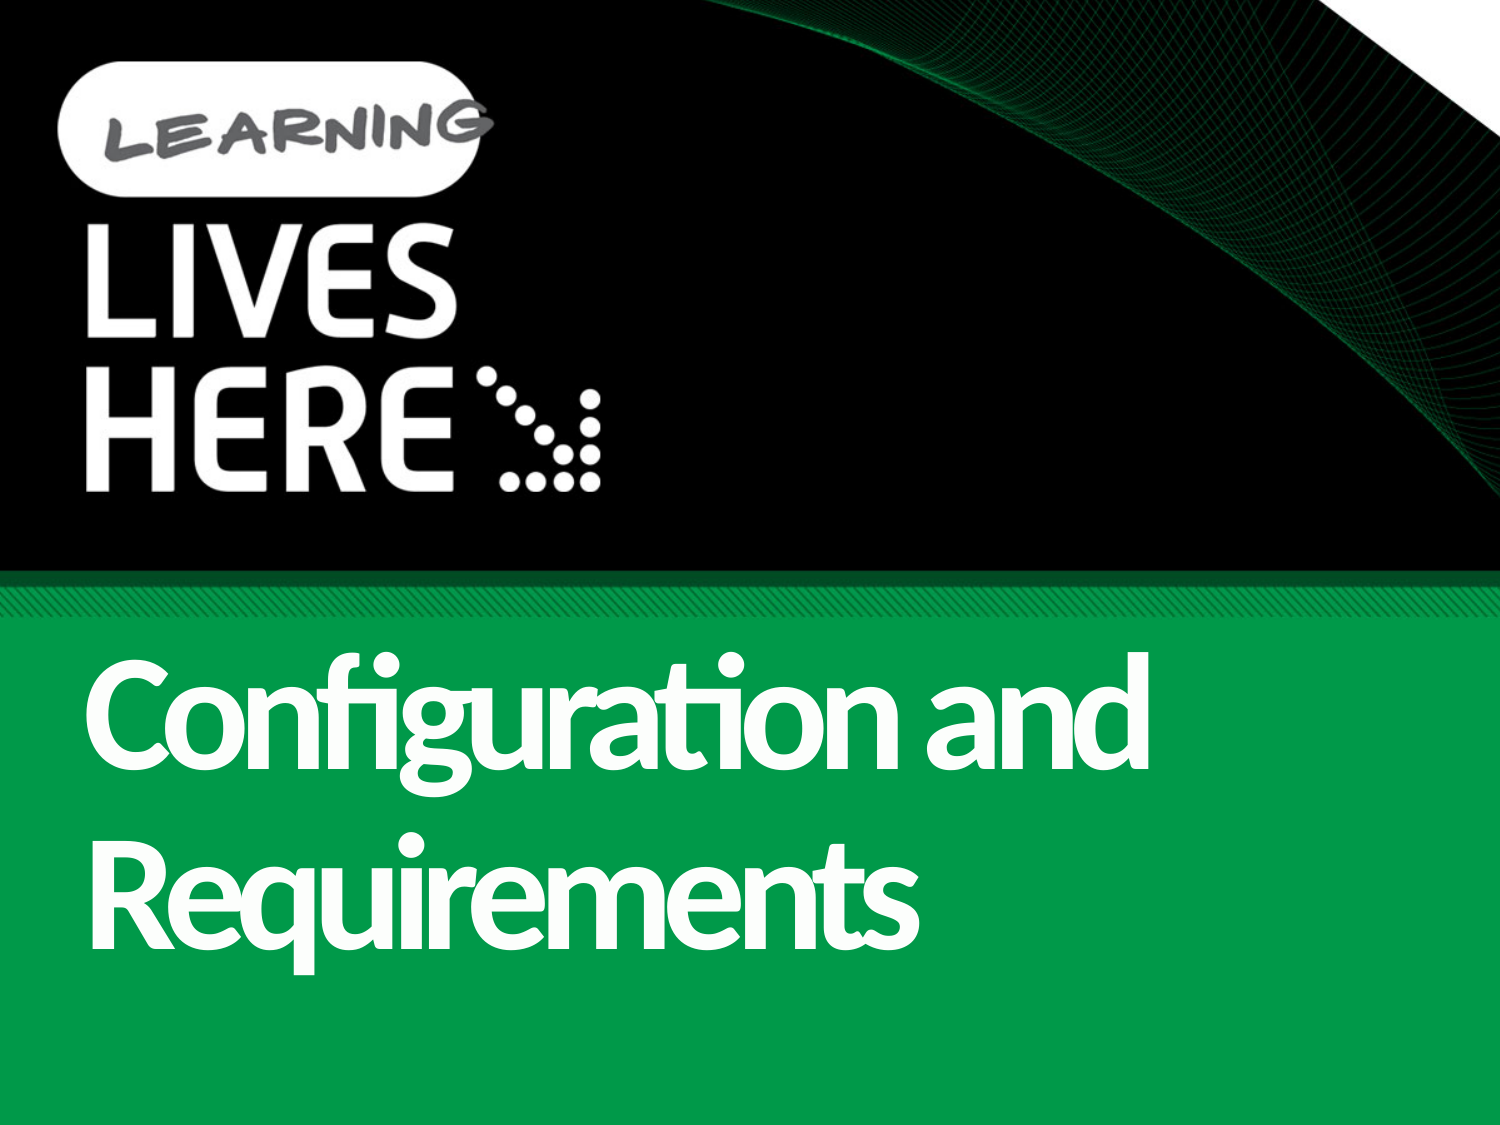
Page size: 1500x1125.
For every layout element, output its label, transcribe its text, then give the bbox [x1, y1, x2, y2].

picture [0, 0, 1500, 1125]
list Configuration and Requirements [83, 625, 1344, 800]
